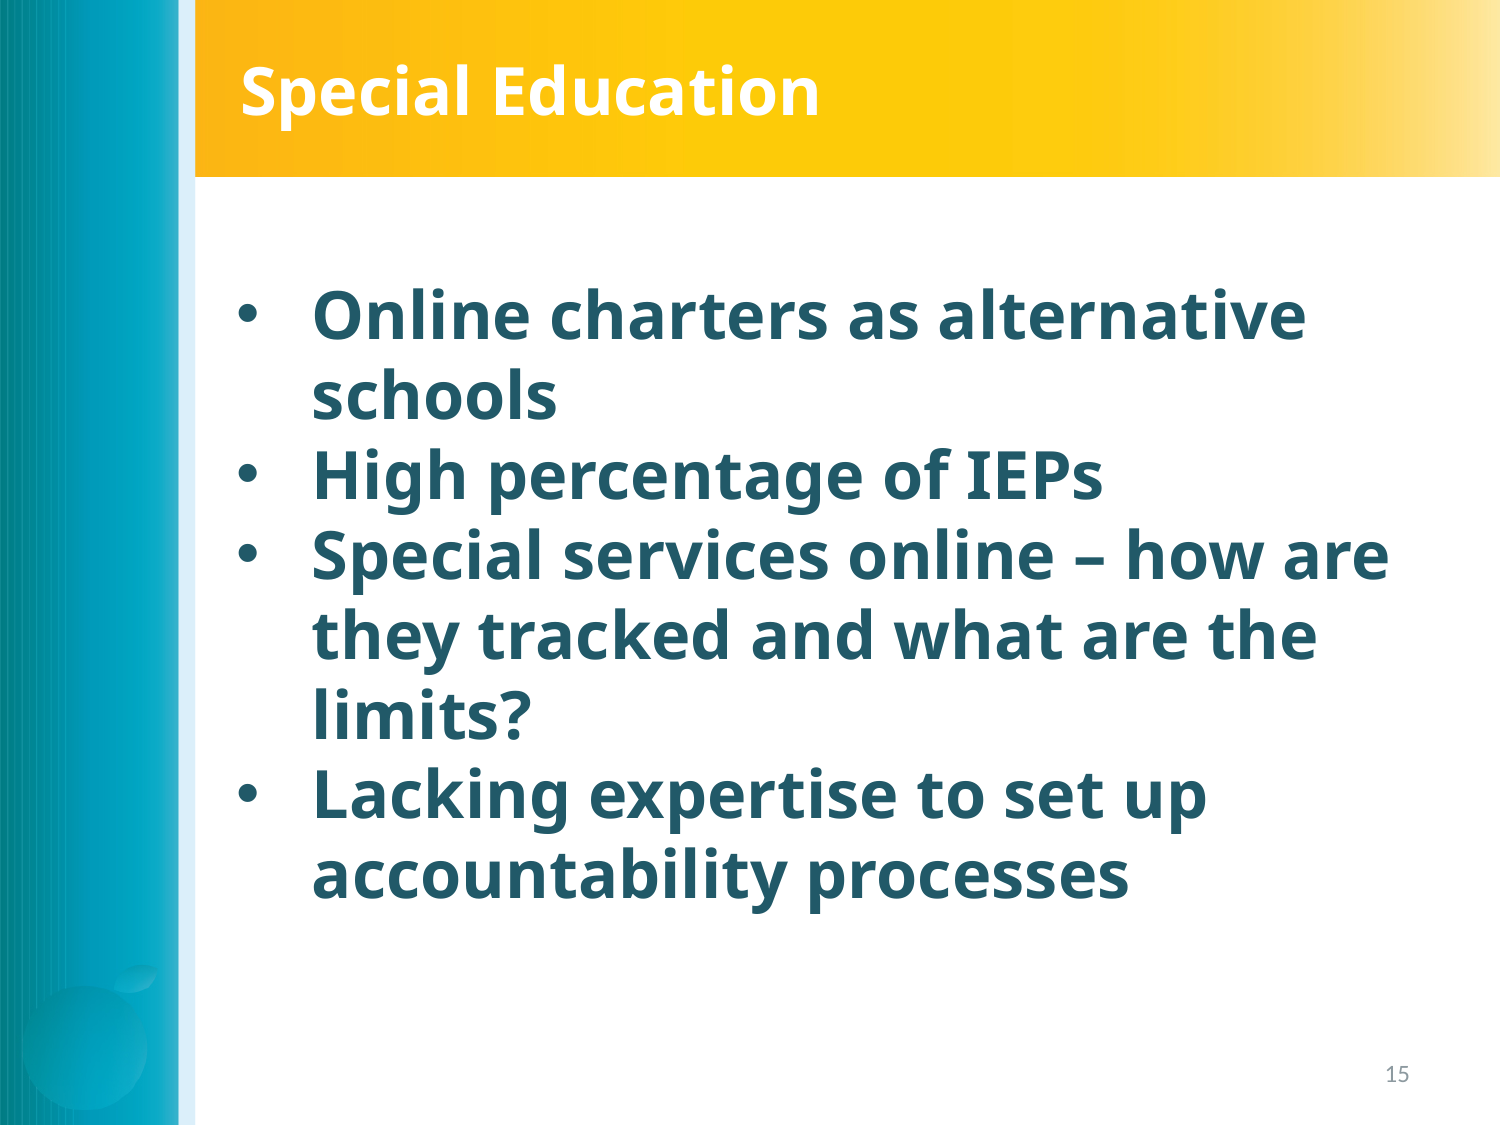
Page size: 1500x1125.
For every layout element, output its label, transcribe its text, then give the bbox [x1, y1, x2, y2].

list Online charters as alternative schools High percentage of IEPs Special services online – how are they tracked and what are the limits? Lacking expertise to set up accountability processes [221, 264, 1424, 1008]
picture [0, 0, 1500, 1125]
slide_number 15 [1074, 1042, 1425, 1103]
title Special Education [225, 0, 1500, 178]
